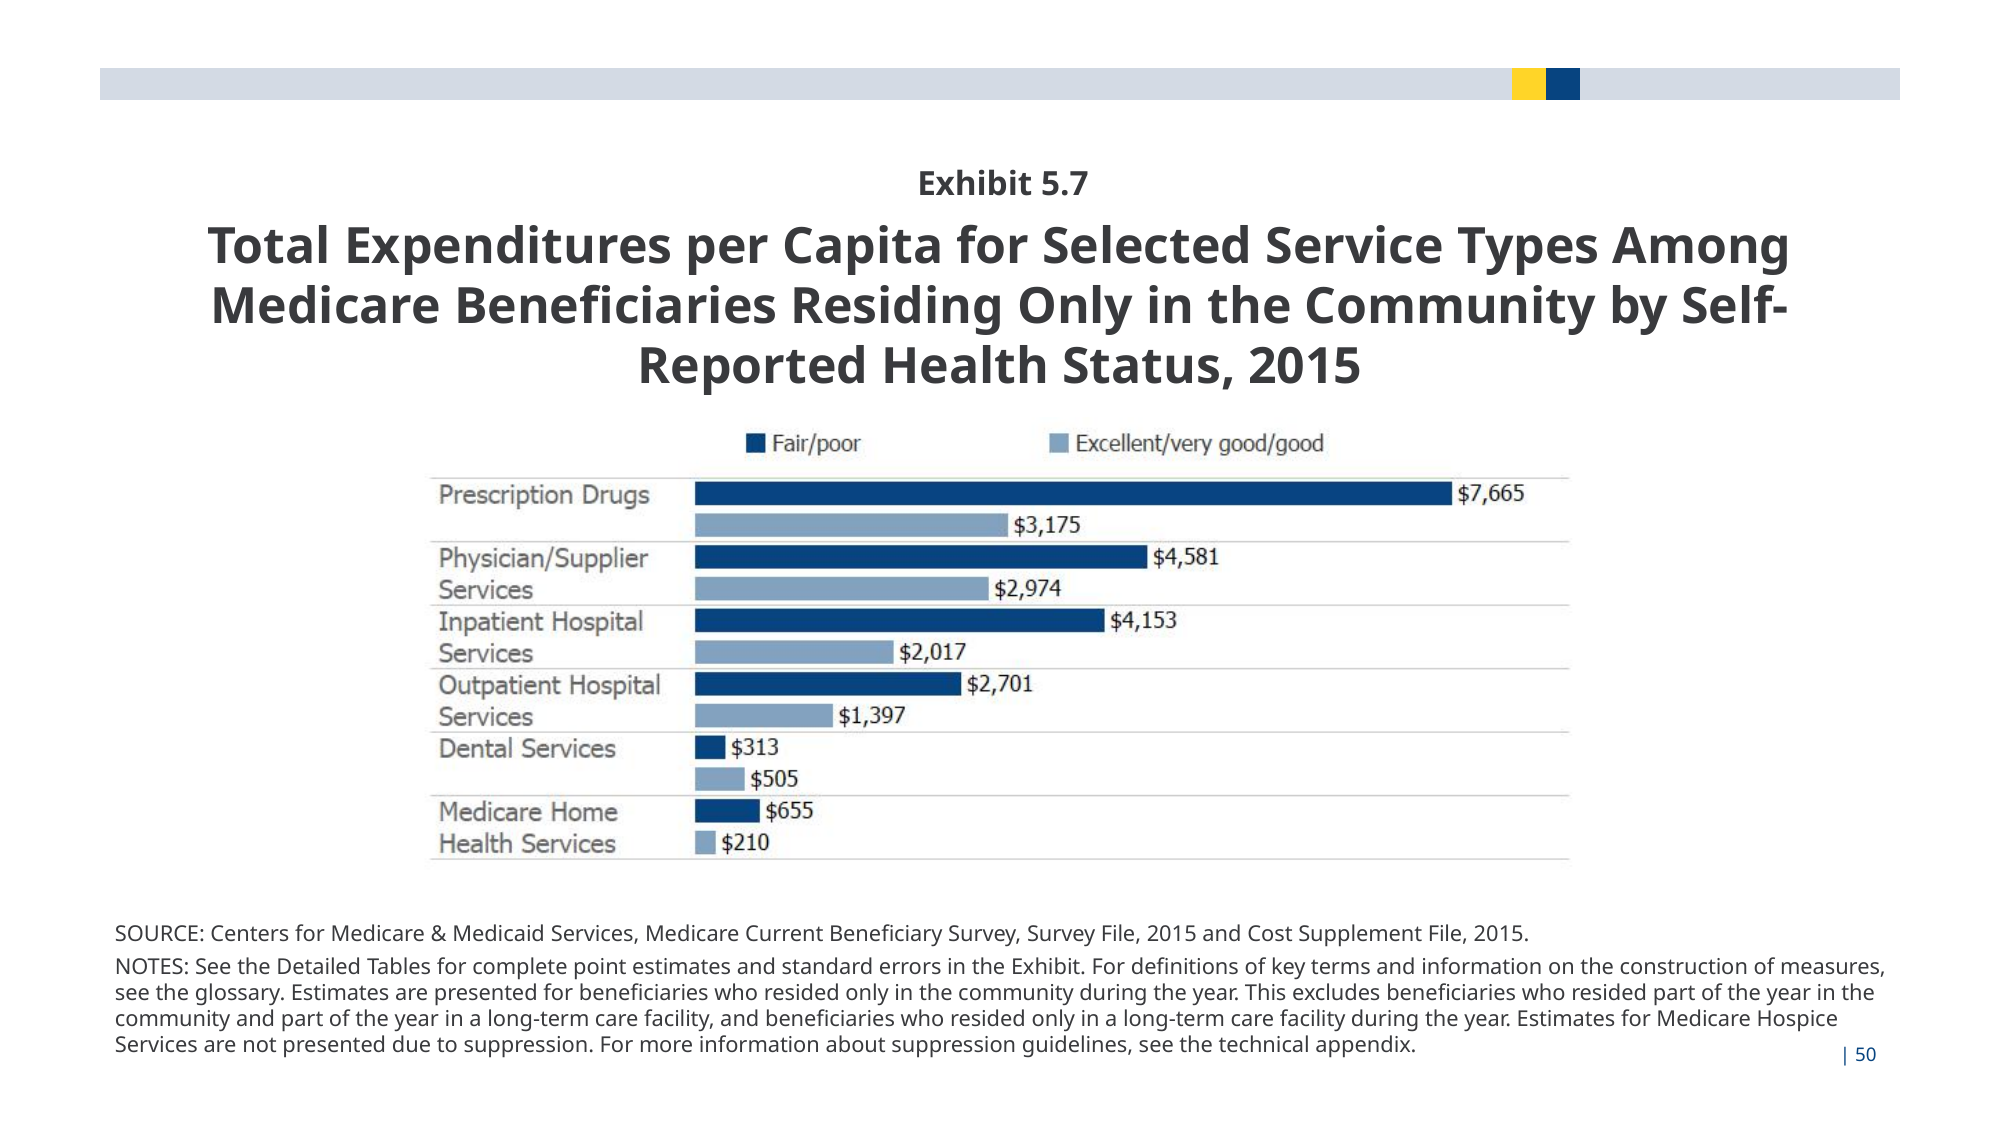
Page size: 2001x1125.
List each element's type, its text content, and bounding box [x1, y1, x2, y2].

list Total Expenditures per Capita for Selected Service Types Among Medicare Beneficiaries Residing Only in the Community by Self-Reported Health Status, 2015 [99, 213, 1900, 300]
list SOURCE: Centers for Medicare & Medicaid Services, Medicare Current Beneficiary Survey, Survey File, 2015 and Cost Supplement File, 2015. NOTES: See the Detailed Tables for complete point estimates and standard errors in the Exhibit. For definitions of key terms and information on the construction of measures, see the glossary. Estimates are presented for beneficiaries who resided only in the community during the year. This excludes beneficiaries who resided part of the year in the community and part of the year in a long-term care facility, and beneficiaries who resided only in a long-term care facility during the year. Estimates for Medicare Hospice Services are not presented due to suppression. For more information about suppression guidelines, see the technical appendix. [99, 912, 1900, 972]
picture [414, 417, 1586, 901]
title Exhibit 5.7 [99, 154, 1900, 213]
